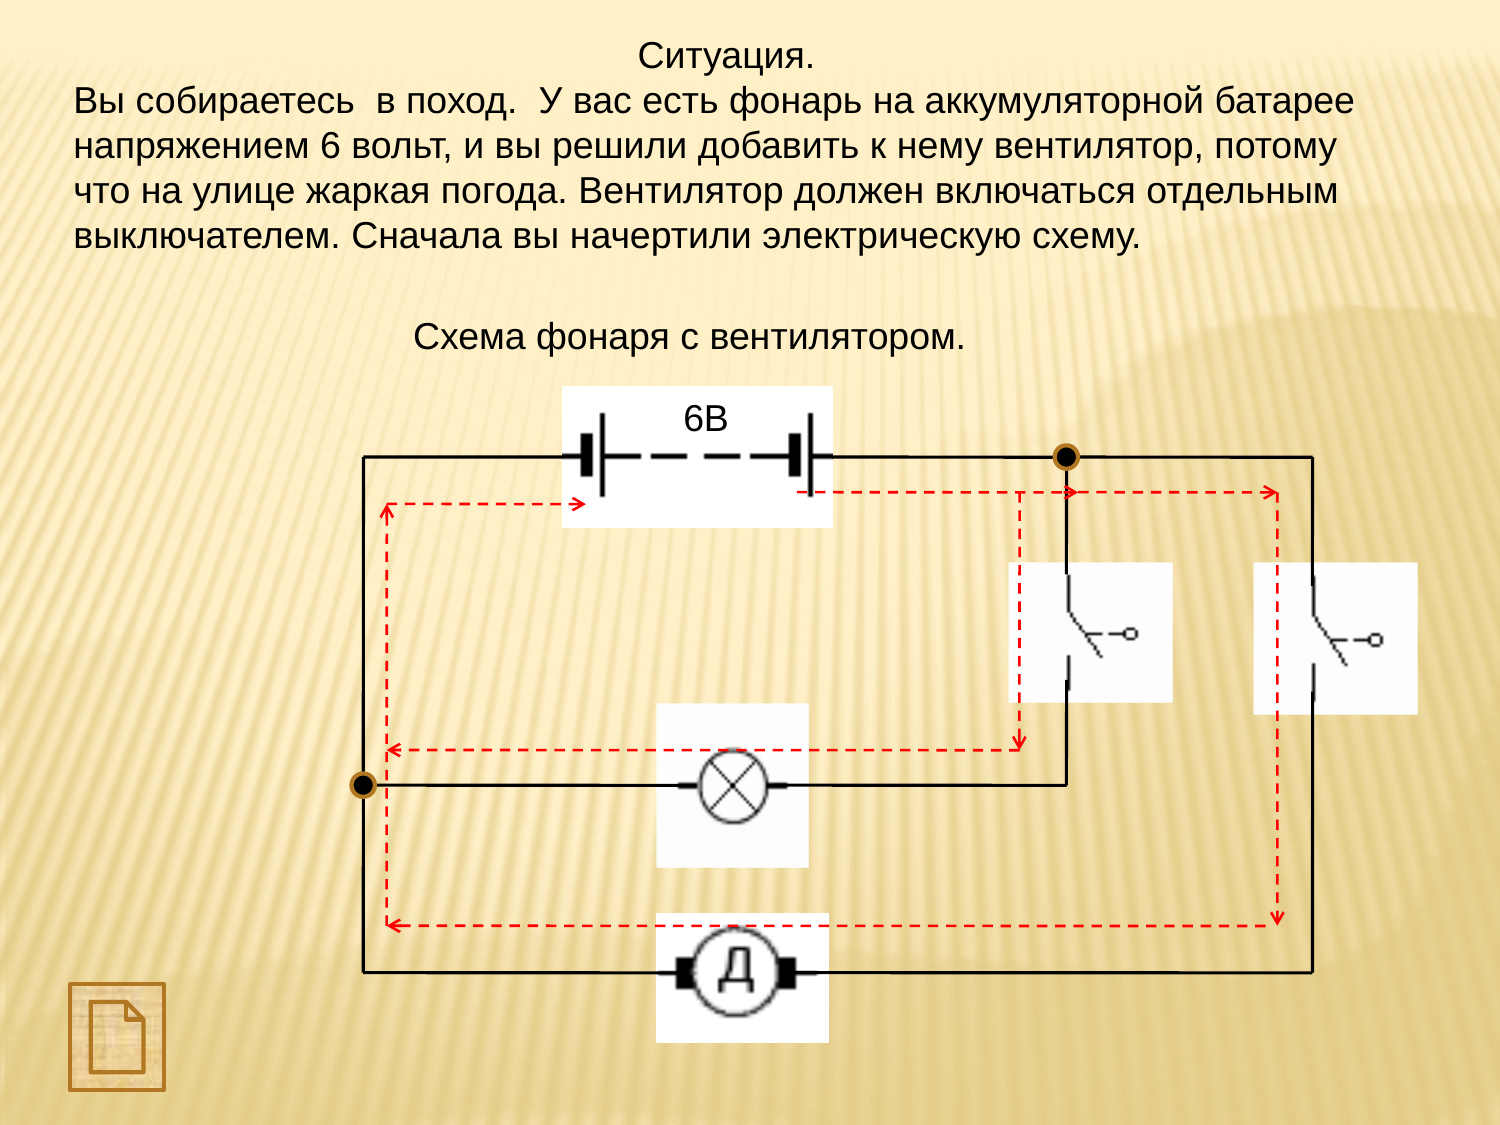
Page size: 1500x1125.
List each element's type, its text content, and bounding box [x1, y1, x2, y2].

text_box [386, 503, 1266, 927]
text_box Схема фонаря с вентилятором. [398, 304, 1043, 365]
picture [1279, 556, 1417, 721]
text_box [351, 773, 680, 974]
text_box Ситуация. Вы собираетесь в поход. У вас есть фонарь на аккумуляторной батарее напряжением 6 вольт, и вы решили добавить к нему вентилятор, потому что на улице жаркая погода. Вентилятор должен включаться отдельным выключателем. Сначала вы начертили электрическую схему. [58, 23, 1395, 264]
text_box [1054, 445, 1313, 587]
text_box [362, 386, 1173, 771]
text_box [68, 982, 166, 1092]
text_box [1077, 491, 1278, 926]
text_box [655, 944, 829, 1044]
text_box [784, 691, 1313, 974]
